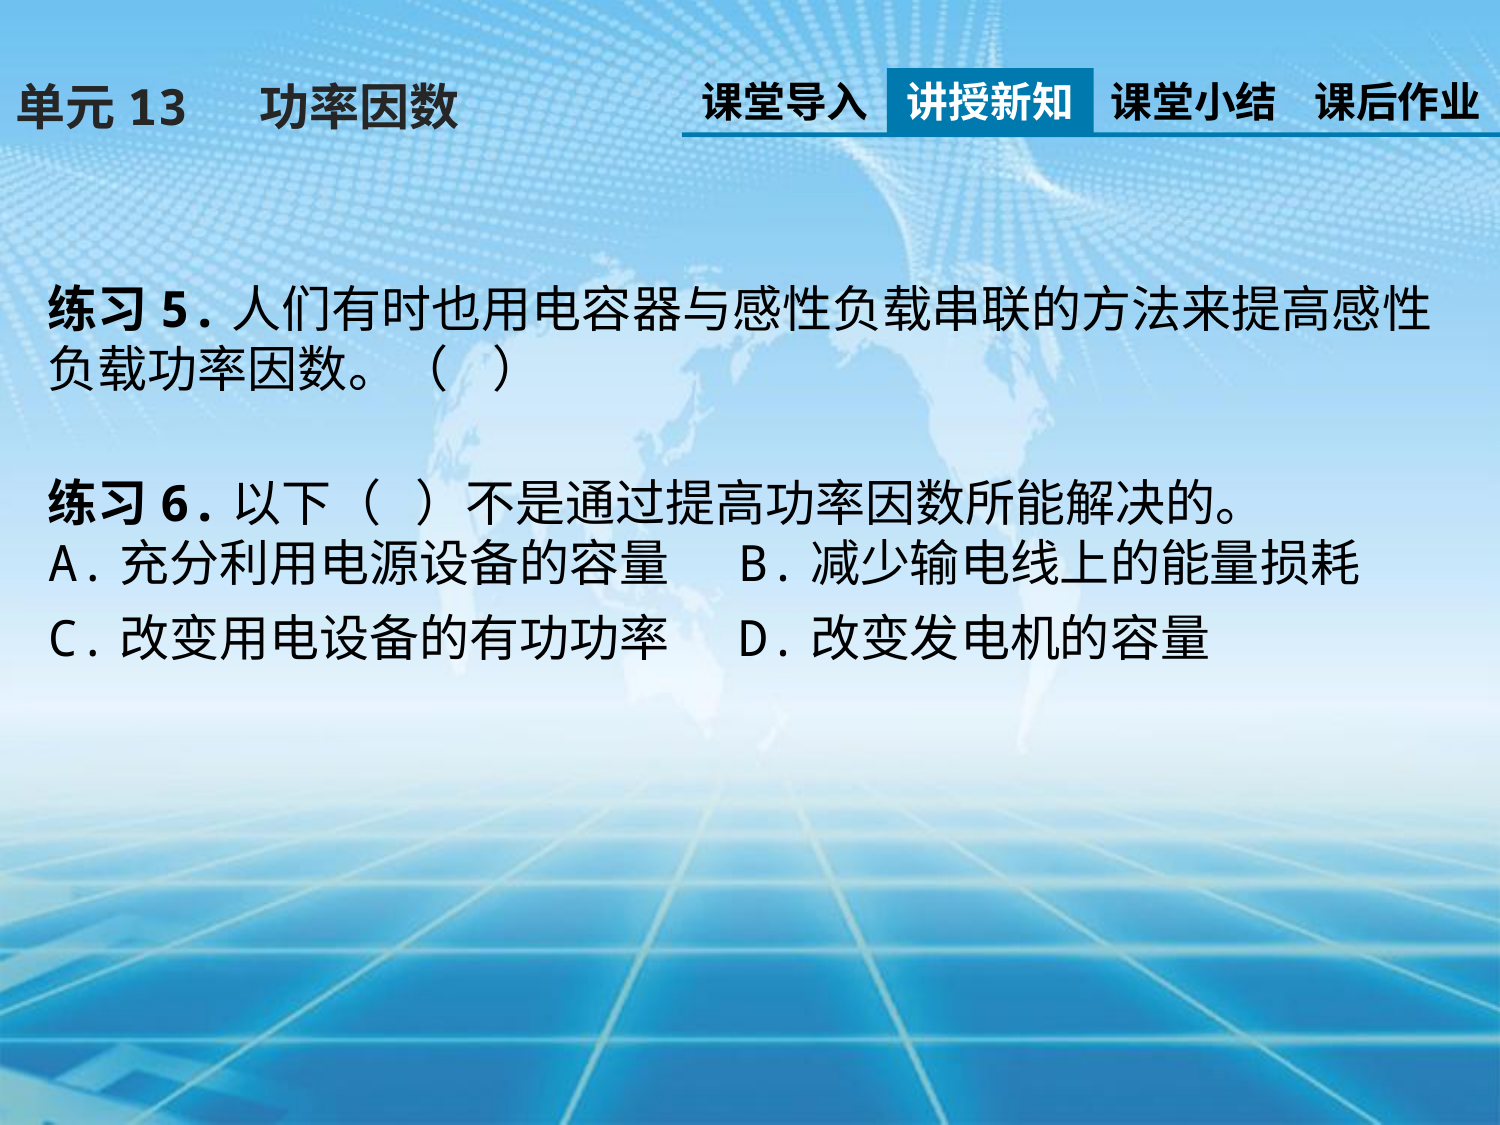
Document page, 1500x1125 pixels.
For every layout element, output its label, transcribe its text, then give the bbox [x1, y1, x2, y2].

picture [0, 0, 1500, 1125]
text_box 练习5.人们有时也用电容器与感性负载串联的方法来提高感性负载功率因数。（ ） 练习6.以下（ ）不是通过提高功率因数所能解决的。 A.充分利用电源设备的容量 B.减少输电线上的能量损耗 C.改变用电设备的有功功率 D.改变发电机的容量 [33, 195, 1471, 764]
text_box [1, 67, 1500, 144]
